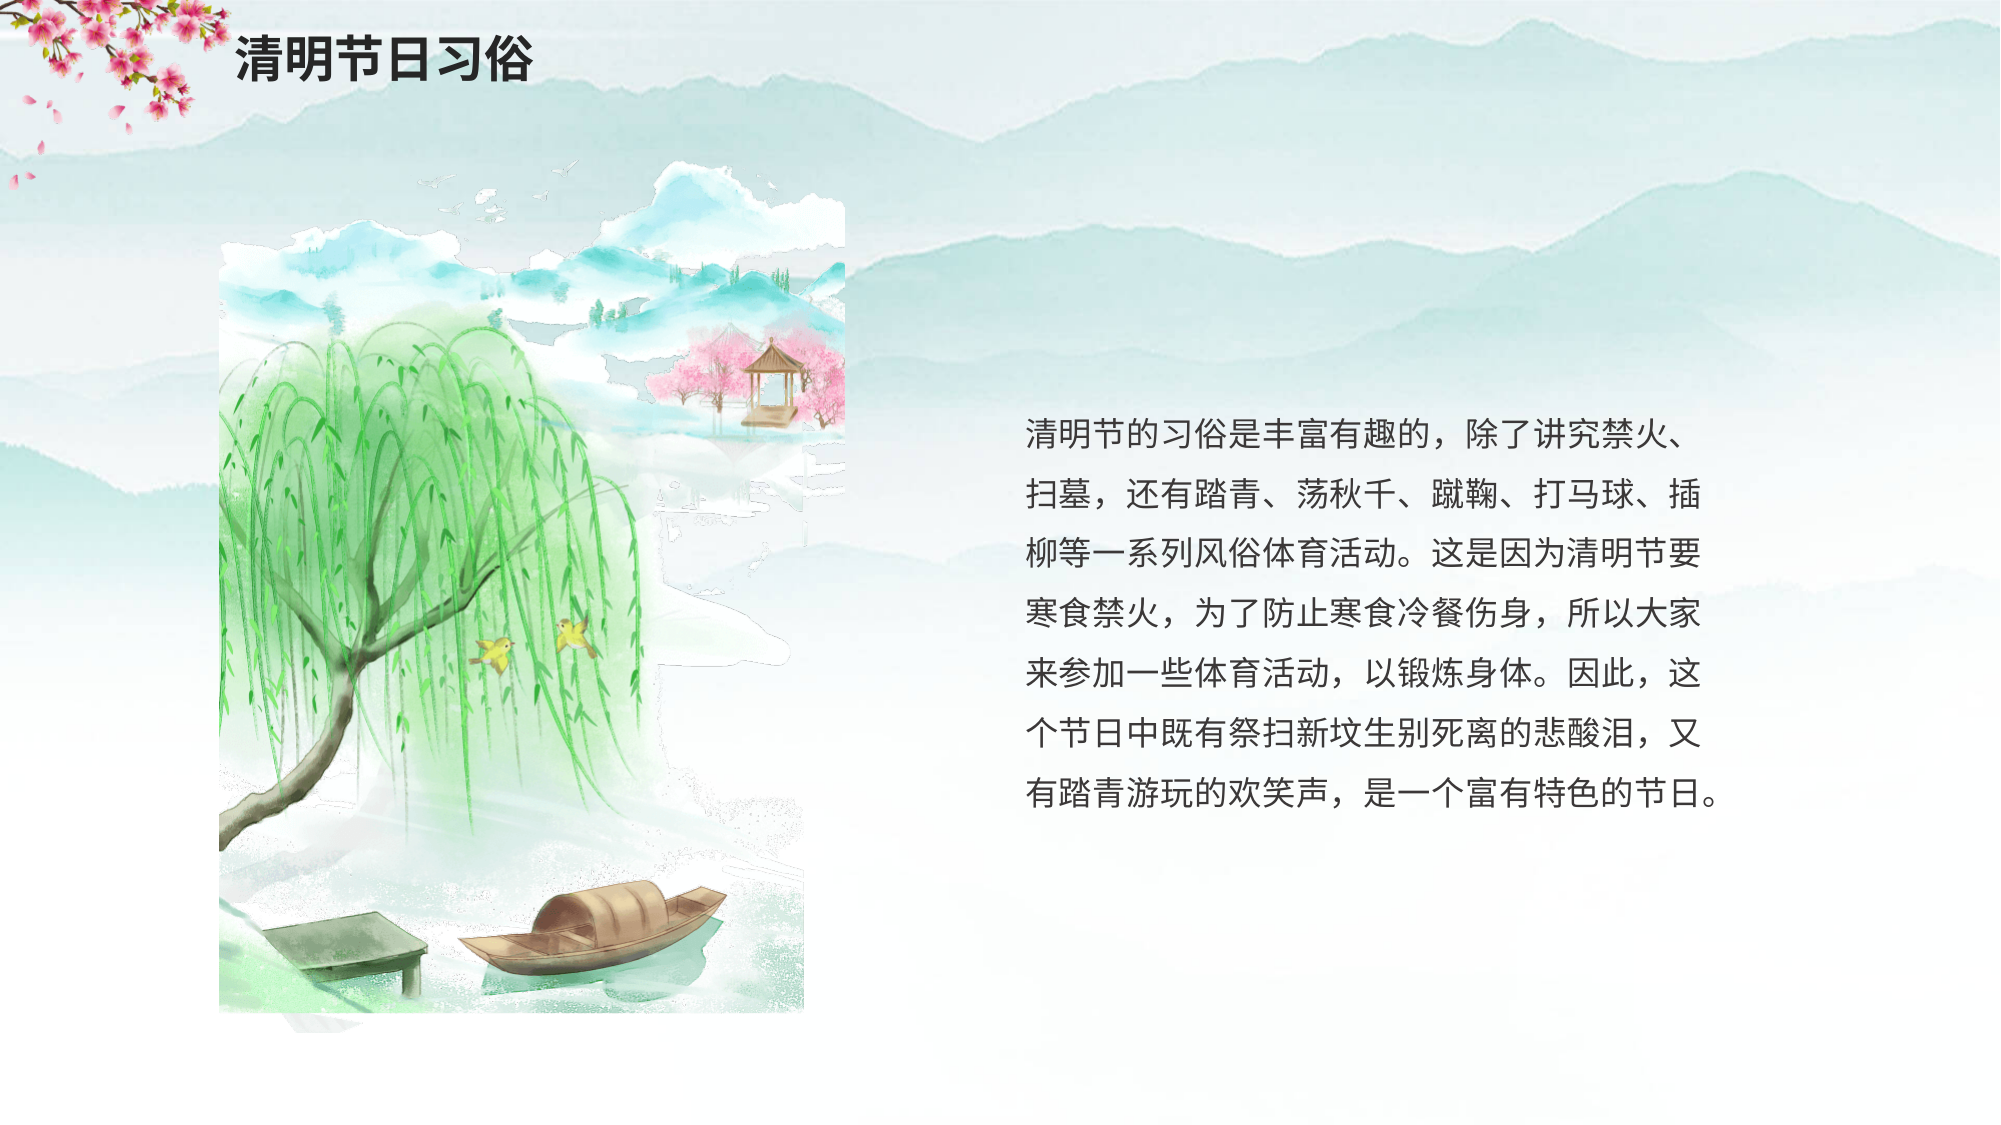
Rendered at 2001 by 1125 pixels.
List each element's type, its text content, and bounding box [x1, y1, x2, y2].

picture [0, 0, 2000, 1125]
text_box 清明节日习俗 [232, 19, 575, 95]
text_box 清明节的习俗是丰富有趣的，除了讲究禁火、扫墓，还有踏青、荡秋千、蹴鞠、打马球、插柳等一系列风俗体育活动。这是因为清明节要寒食禁火，为了防止寒食冷餐伤身，所以大家来参加一些体育活动，以锻炼身体。因此，这个节日中既有祭扫新坟生别死离的悲酸泪，又有踏青游玩的欢笑声，是一个富有特色的节日。 [1010, 385, 1717, 820]
